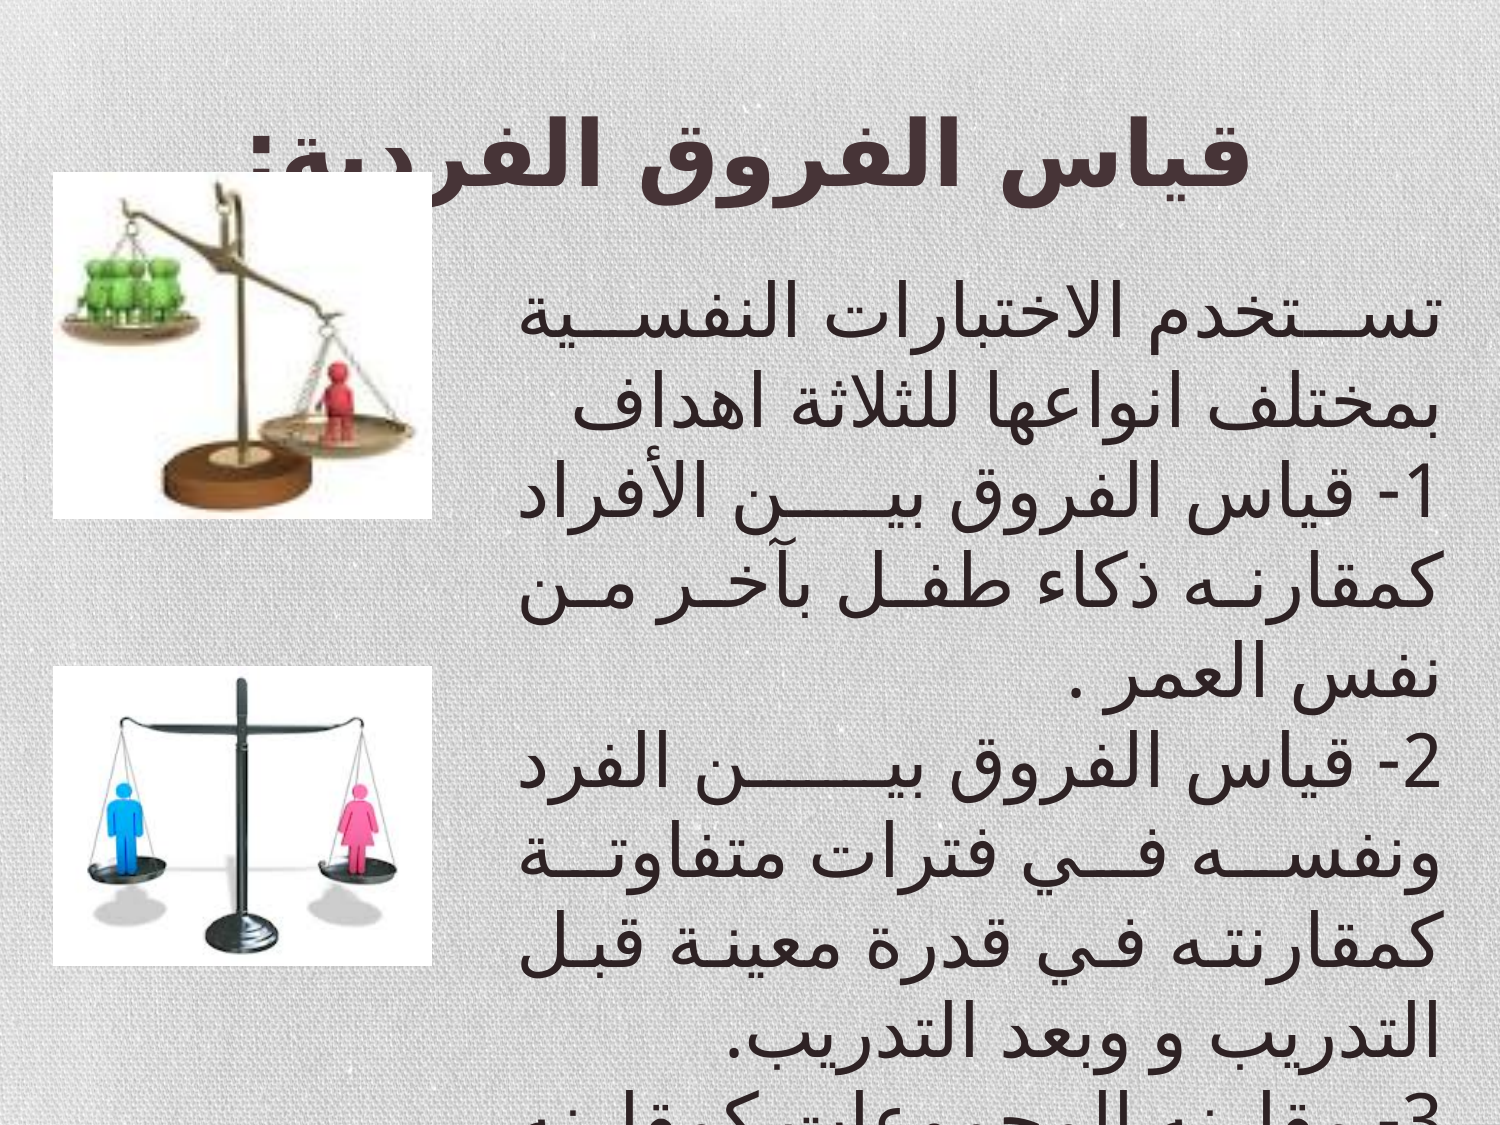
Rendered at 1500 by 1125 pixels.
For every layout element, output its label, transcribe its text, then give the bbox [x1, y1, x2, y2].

text_box تستخدم الاختبارات النفسية بمختلف انواعها للثلاثة اهداف 1- قياس الفروق بين الأفراد كمقارنه ذكاء طفل بآخر من نفس العمر . 2- قياس الفروق بين الفرد ونفسه في فترات متفاوتة كمقارنته في قدرة معينة قبل التدريب و وبعد التدريب. 3- مقارنه المجموعات كمقارنه الذكور بالإناث في مهارات معينة . [501, 255, 1459, 1125]
picture [52, 666, 432, 966]
title قياس الفروق الفردية: [45, 37, 1455, 213]
picture [52, 172, 432, 520]
